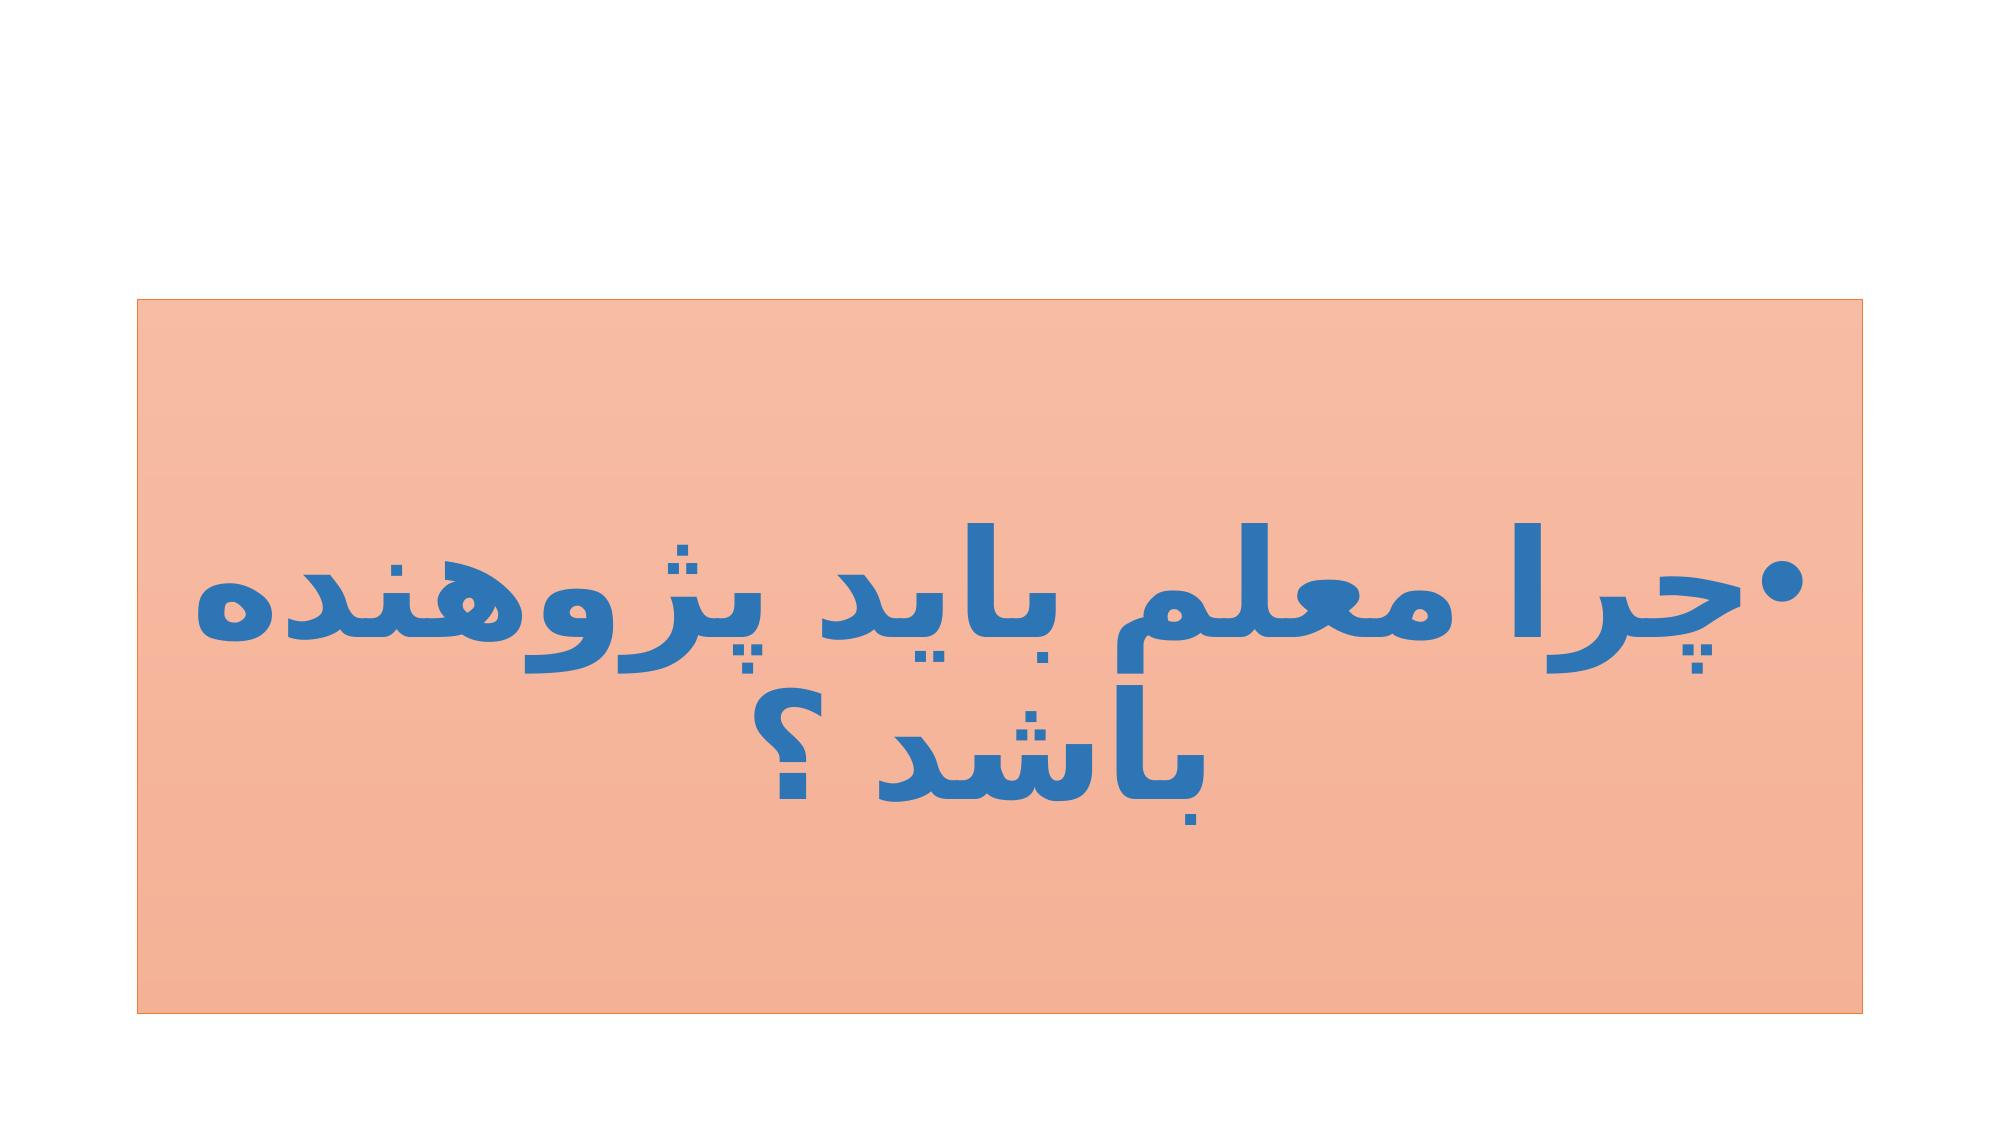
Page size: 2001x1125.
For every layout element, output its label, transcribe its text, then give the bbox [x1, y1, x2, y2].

list چرا معلم باید پژوهنده باشد ؟ [137, 299, 1863, 1014]
